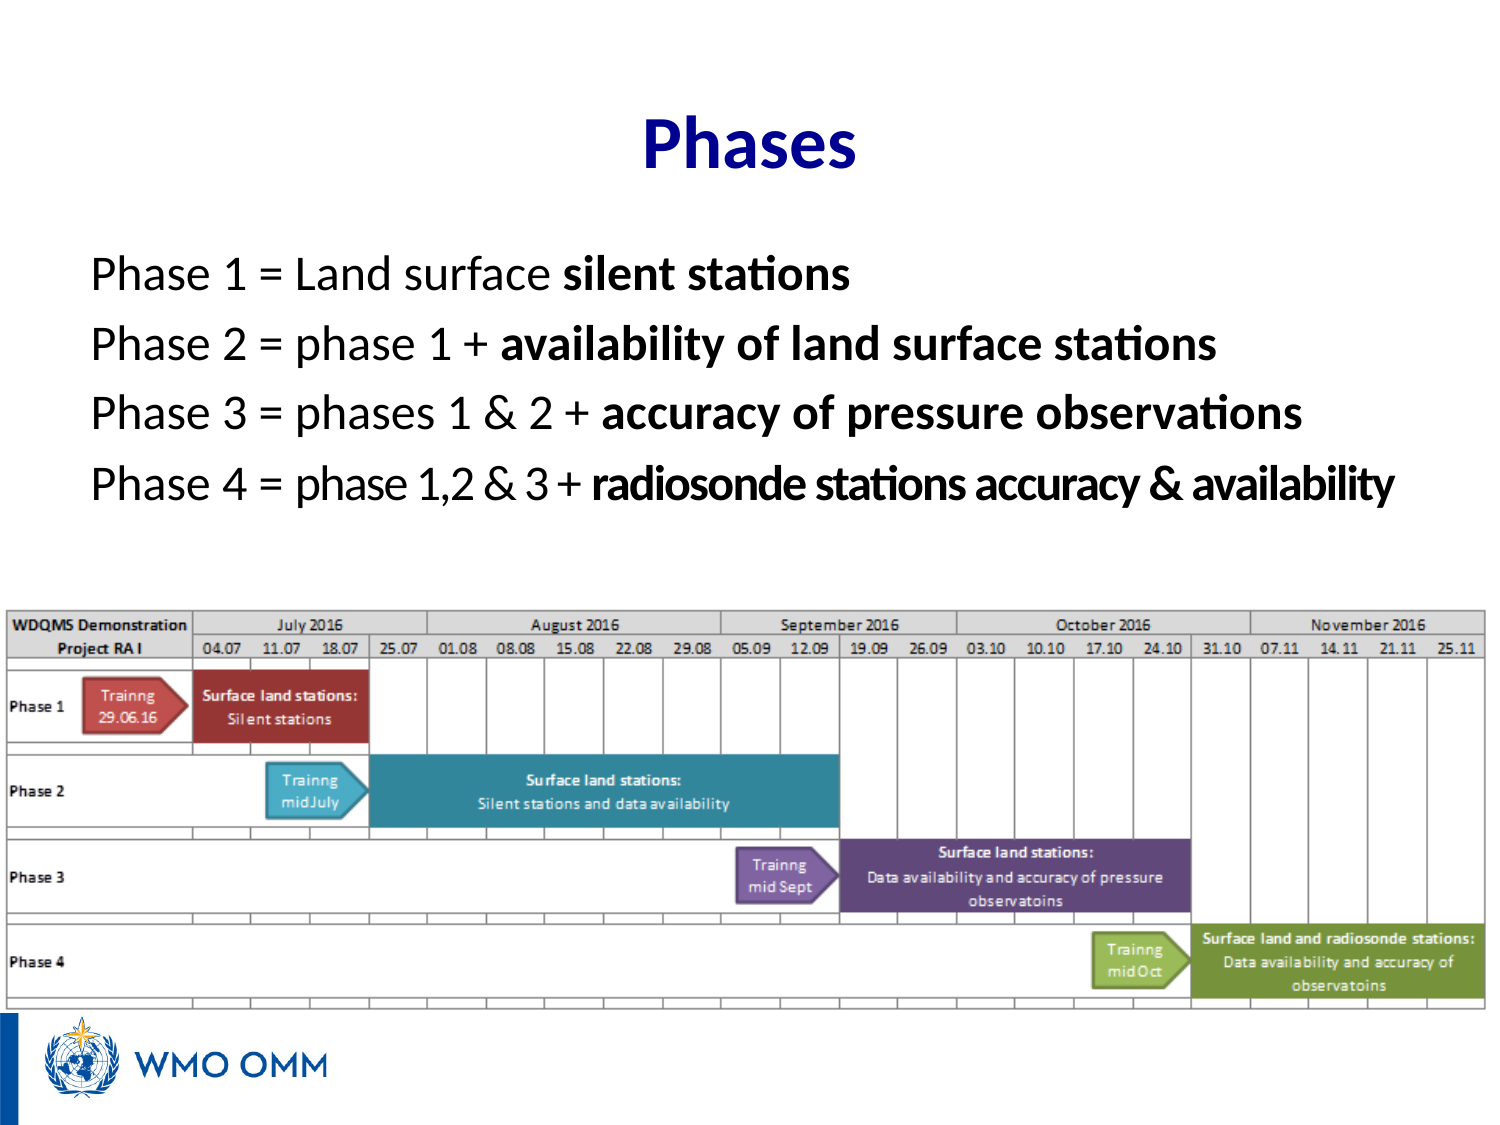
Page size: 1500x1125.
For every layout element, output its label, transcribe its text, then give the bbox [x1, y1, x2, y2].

list Phase 1 = Land surface silent stations Phase 2 = phase 1 + availability of land surface stations Phase 3 = phases 1 & 2 + accuracy of pressure observations Phase 4 = phase 1,2 & 3 + radiosonde stations accuracy & availability [75, 232, 1425, 602]
picture [0, 603, 1500, 1125]
title Phases [75, 45, 1425, 232]
